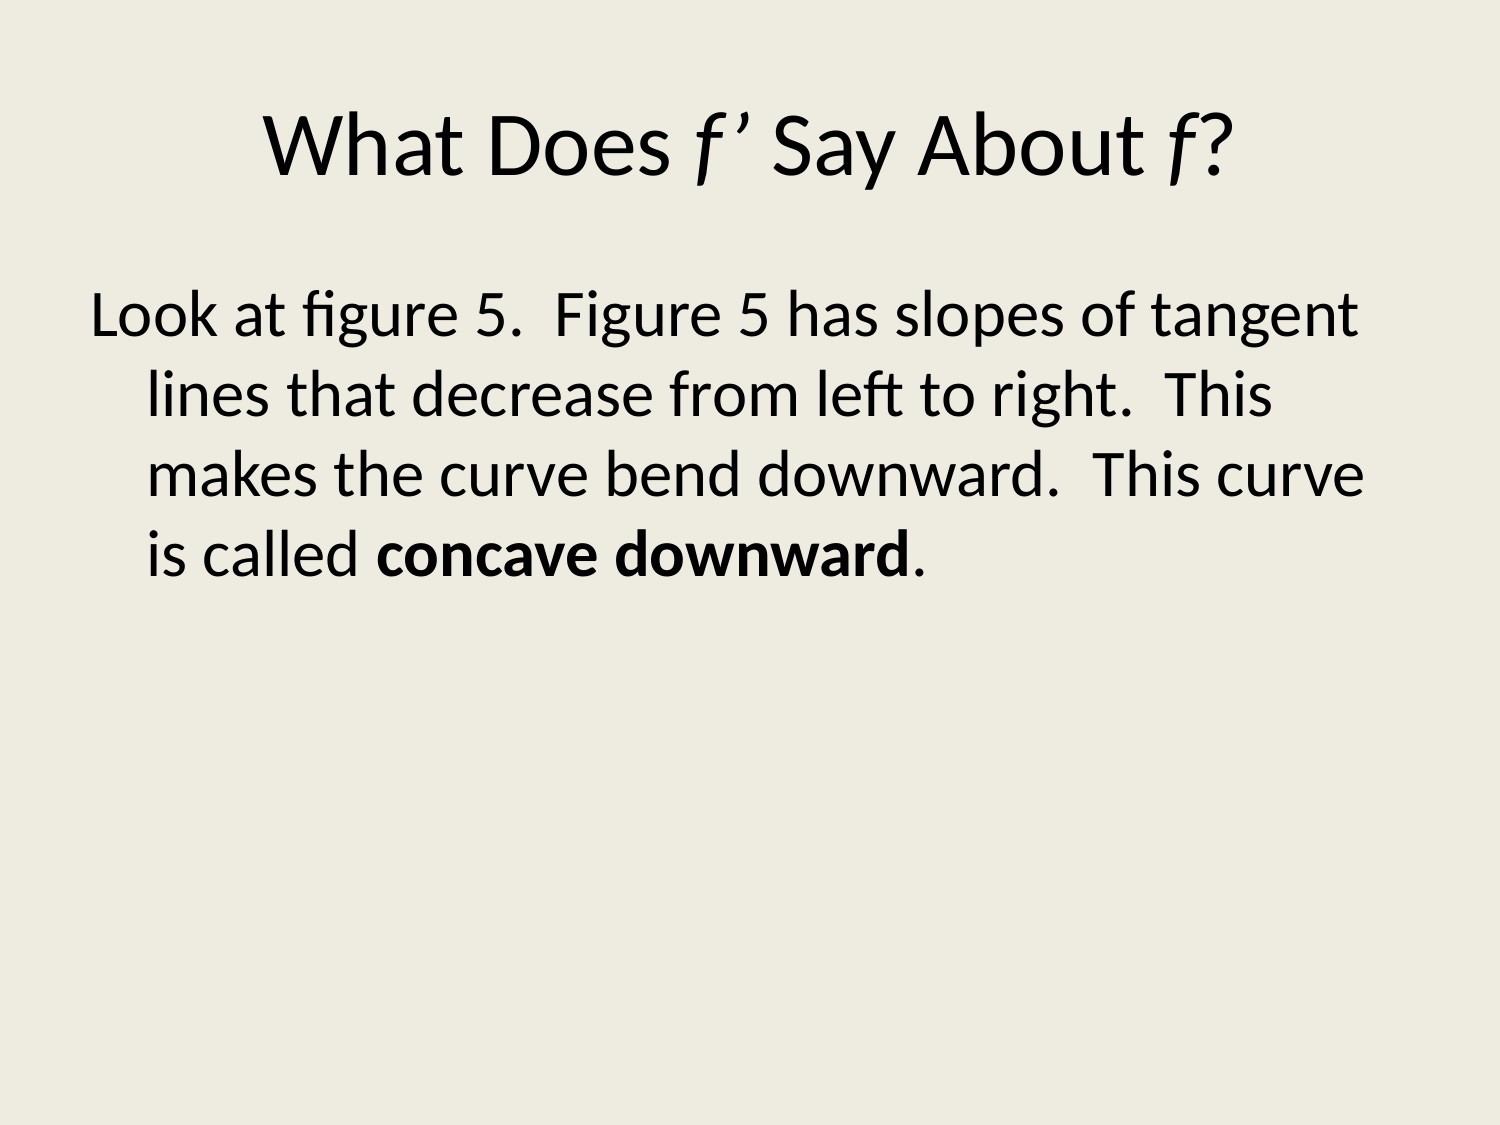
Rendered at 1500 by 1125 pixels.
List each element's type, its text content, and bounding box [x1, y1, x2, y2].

list Look at figure 5. Figure 5 has slopes of tangent lines that decrease from left to right. This makes the curve bend downward. This curve is called concave downward. [75, 262, 1425, 1005]
title What Does f’ Say About f? [75, 45, 1425, 233]
